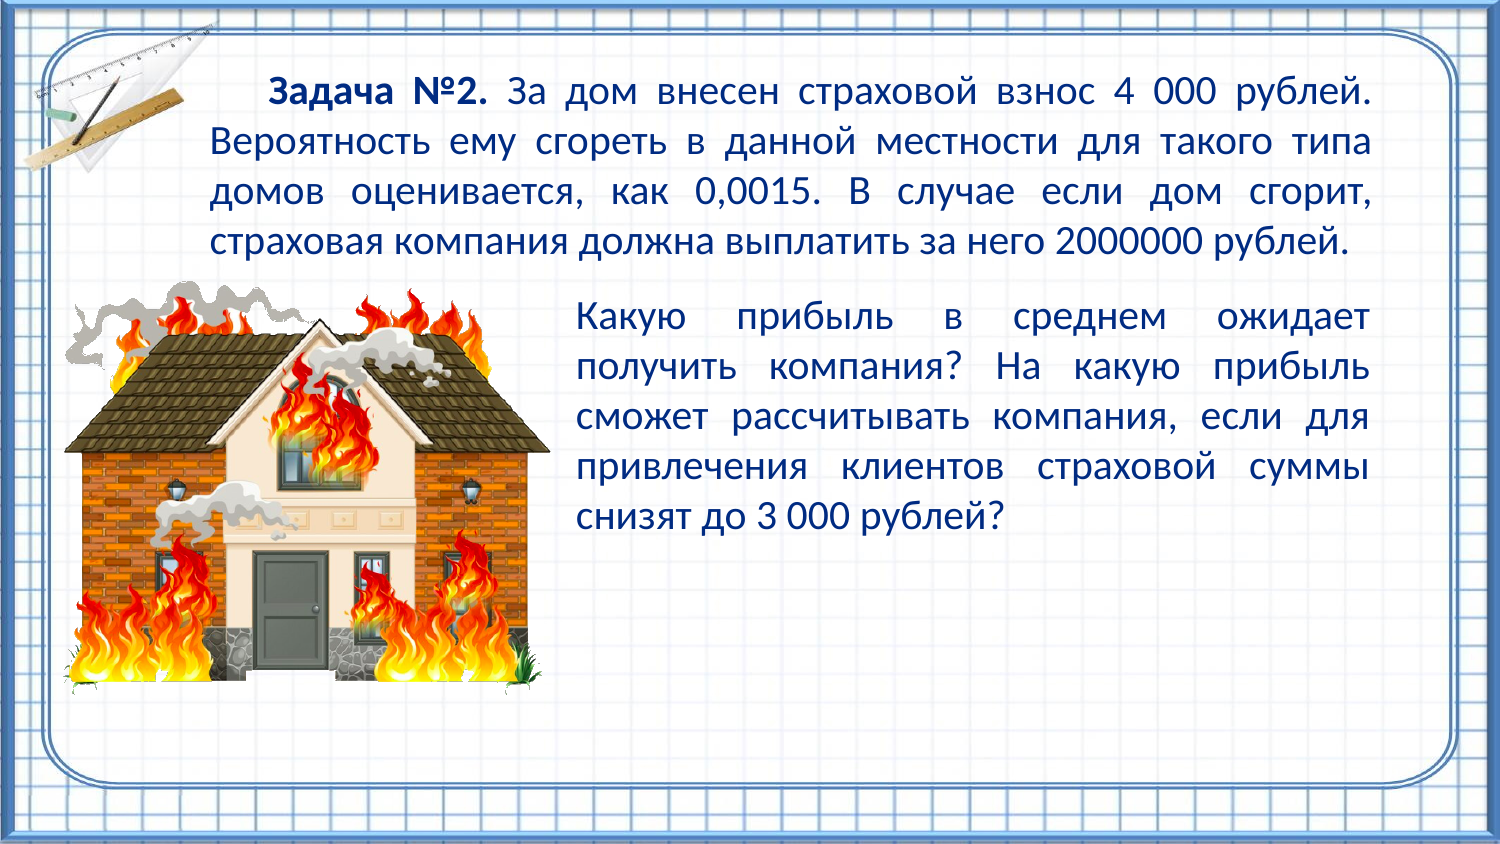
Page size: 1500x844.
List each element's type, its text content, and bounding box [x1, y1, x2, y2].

text_box Задача №2. За дом внесен страховой взнос 4 000 рублей. Вероятность ему сгореть в данной местности для такого типа домов оценивается, как 0,0015. В случае если дом сгорит, страховая компания должна выплатить за него 2000000 рублей. [194, 55, 1388, 271]
text_box Какую прибыль в среднем ожидает получить компания? На какую прибыль сможет рассчитывать компания, если для привлечения клиентов страховой суммы снизят до 3 000 рублей? [564, 280, 1385, 545]
picture [0, 0, 1500, 844]
